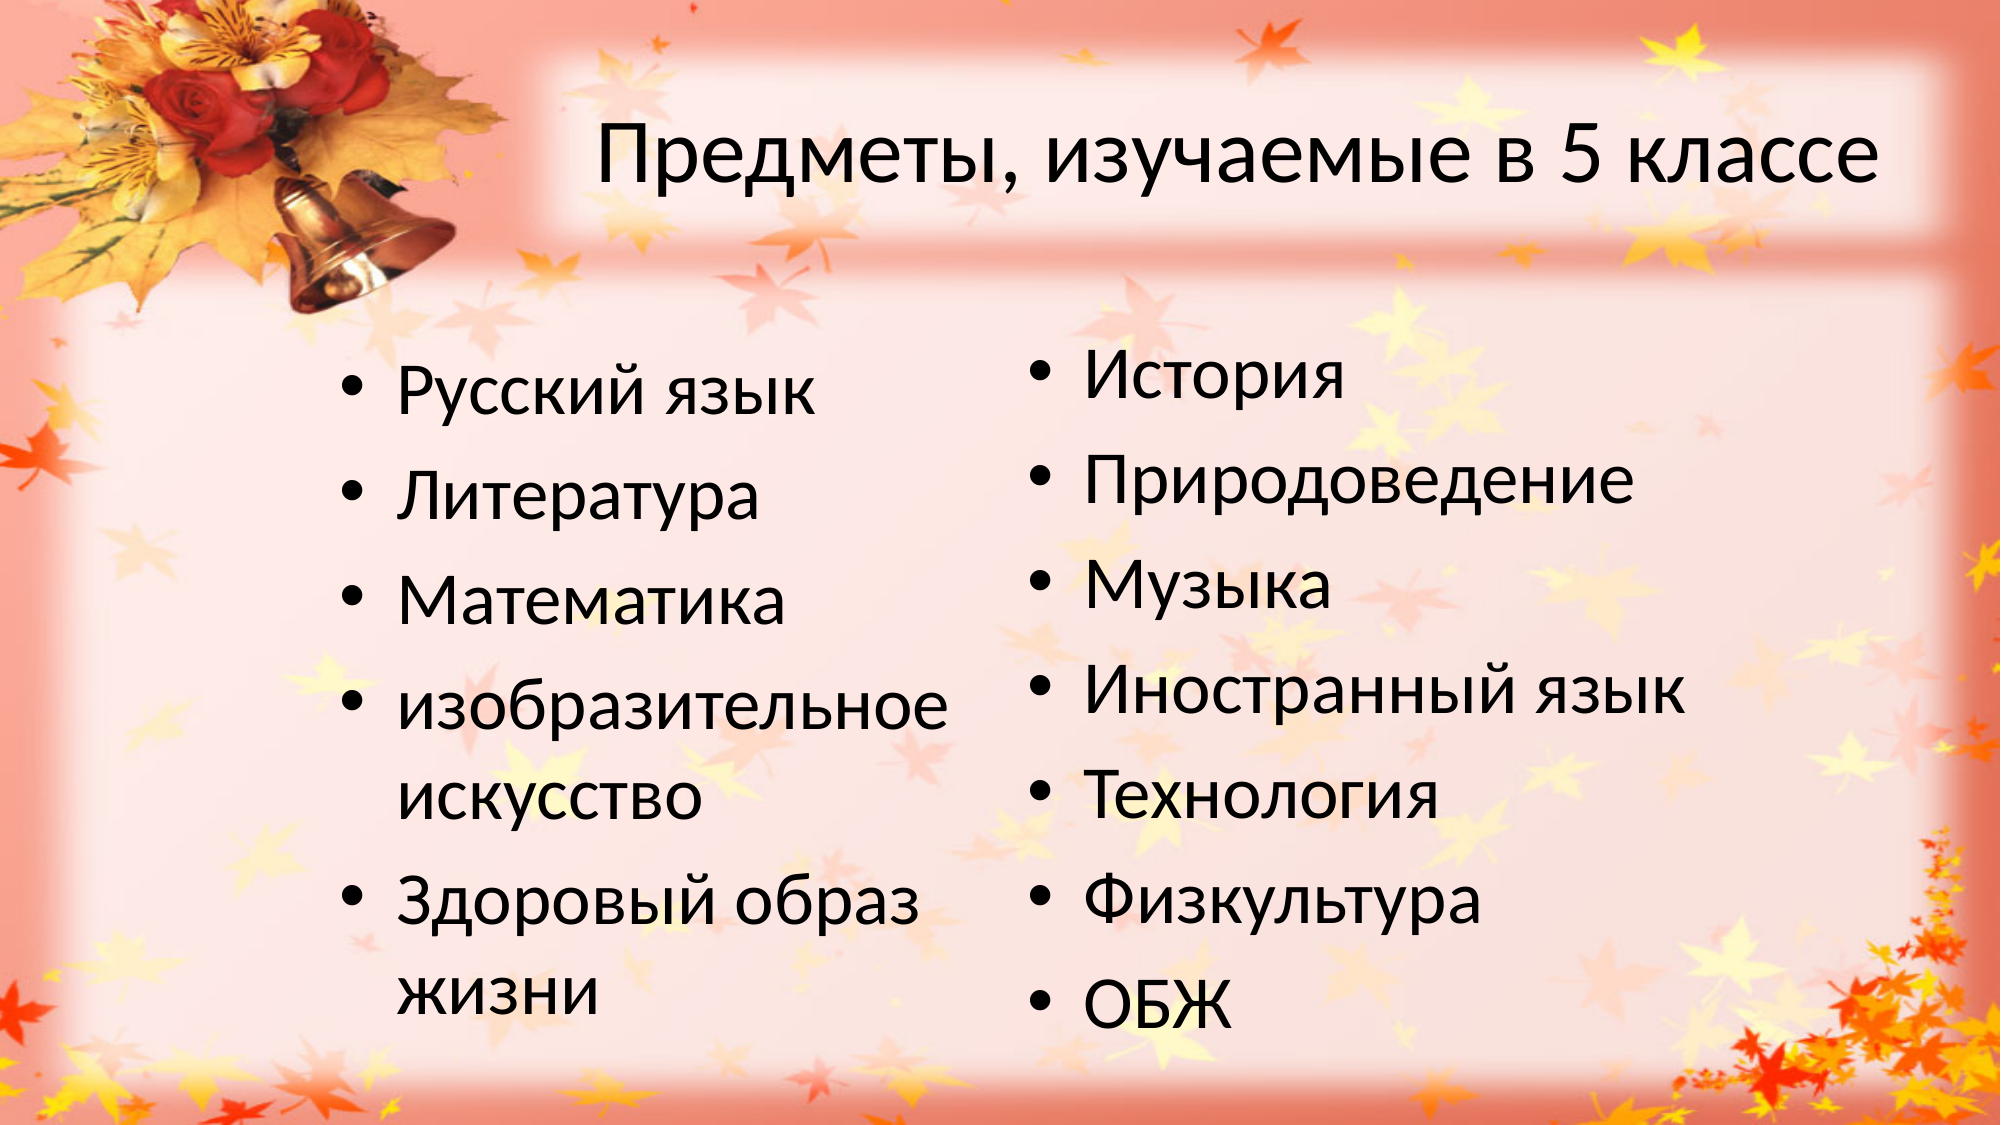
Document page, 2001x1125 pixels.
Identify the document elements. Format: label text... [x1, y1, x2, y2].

title Предметы, изучаемые в 5 классе [577, 58, 1901, 233]
list История Природоведение Музыка Иностранный язык Технология Физкультура ОБЖ [1012, 316, 1721, 1067]
list Русский язык Литература Математика изобразительное искусство Здоровый образ жизни [324, 331, 988, 1083]
picture [0, 0, 2000, 1125]
